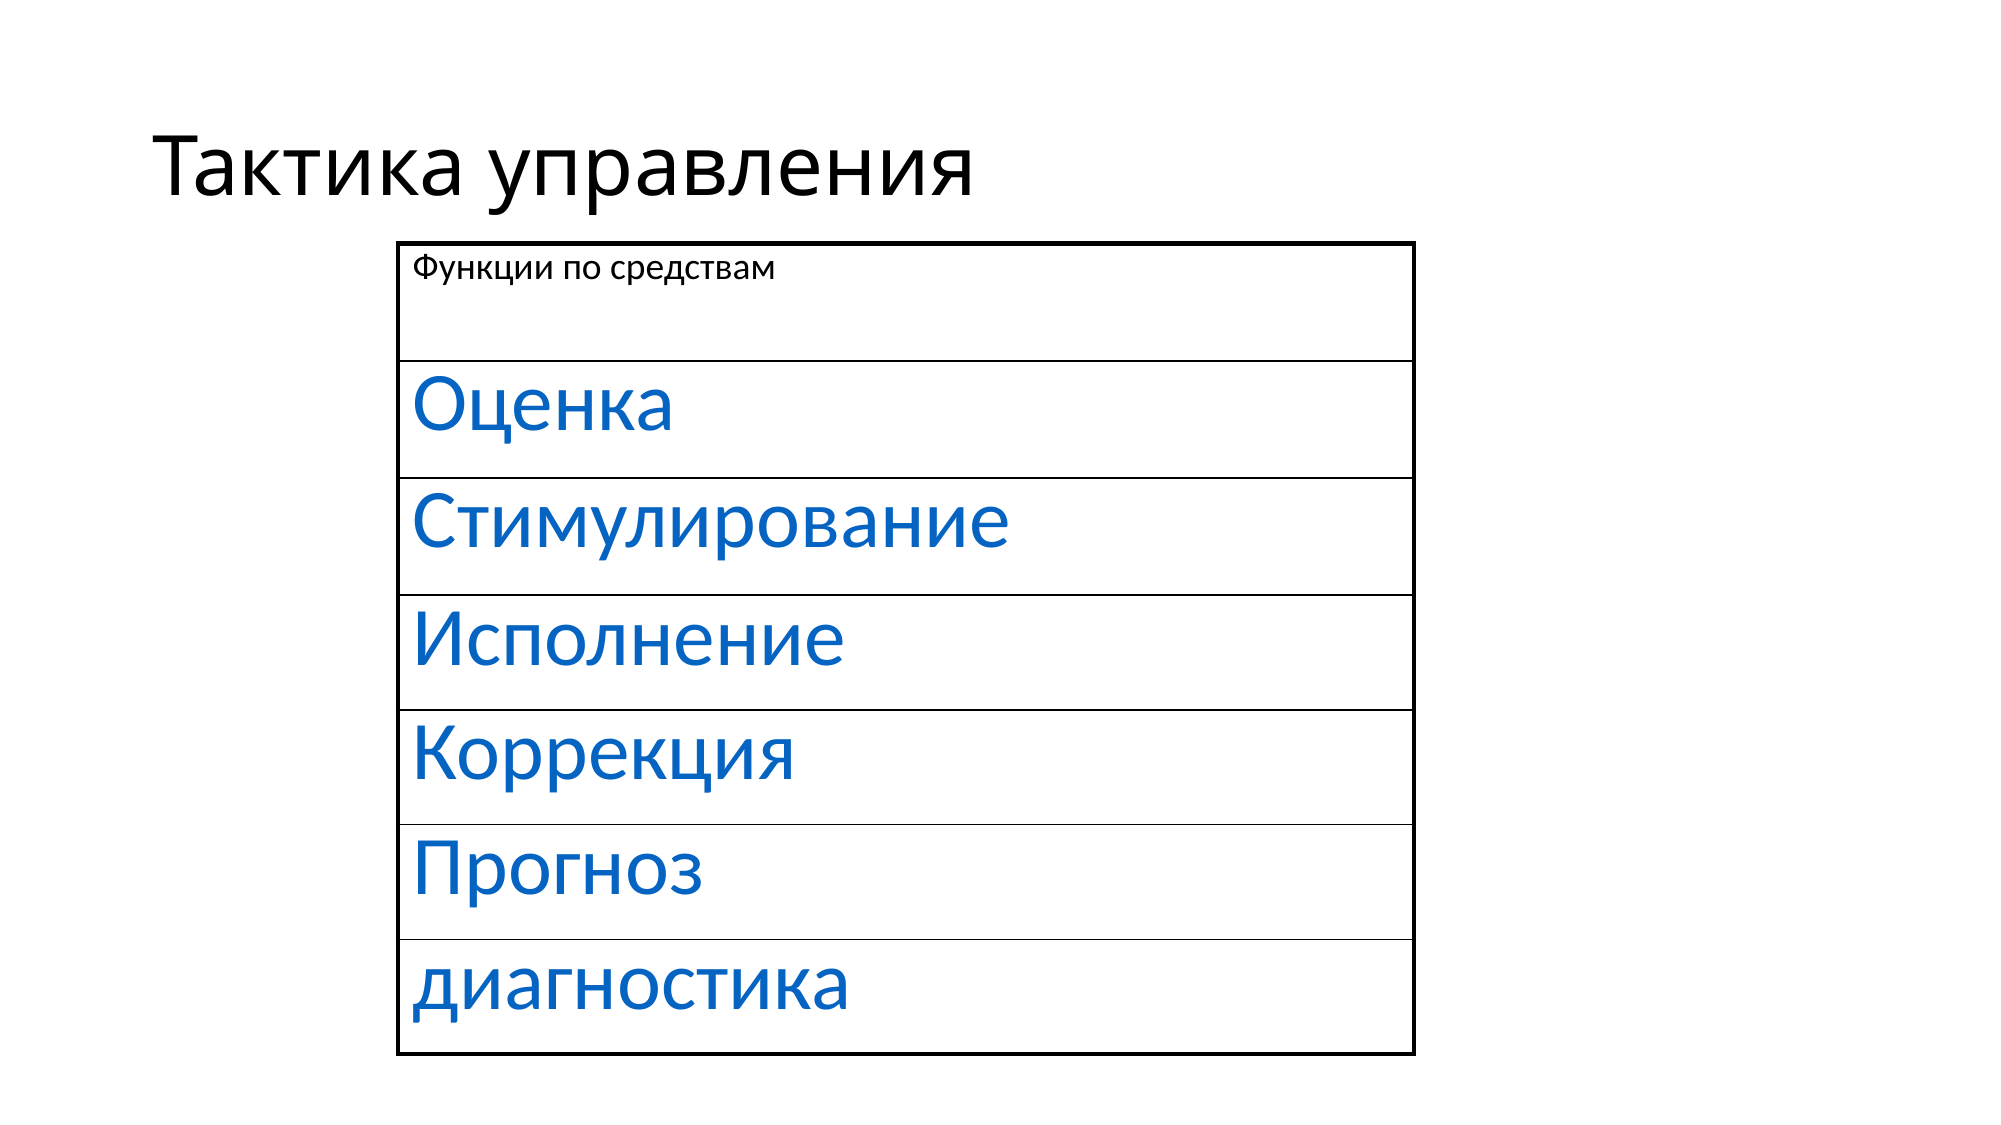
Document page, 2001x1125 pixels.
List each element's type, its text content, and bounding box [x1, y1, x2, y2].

table_cell Стимулирование [400, 479, 1412, 594]
table_header Функции по средствам [400, 246, 1412, 360]
table_cell Коррекция [400, 711, 1412, 824]
table_cell Исполнение [400, 596, 1412, 709]
title Тактика управления [137, 59, 1863, 278]
table_cell Прогноз [400, 825, 1412, 939]
table_cell Оценка [400, 362, 1412, 477]
table_cell диагностика [400, 940, 1412, 1052]
